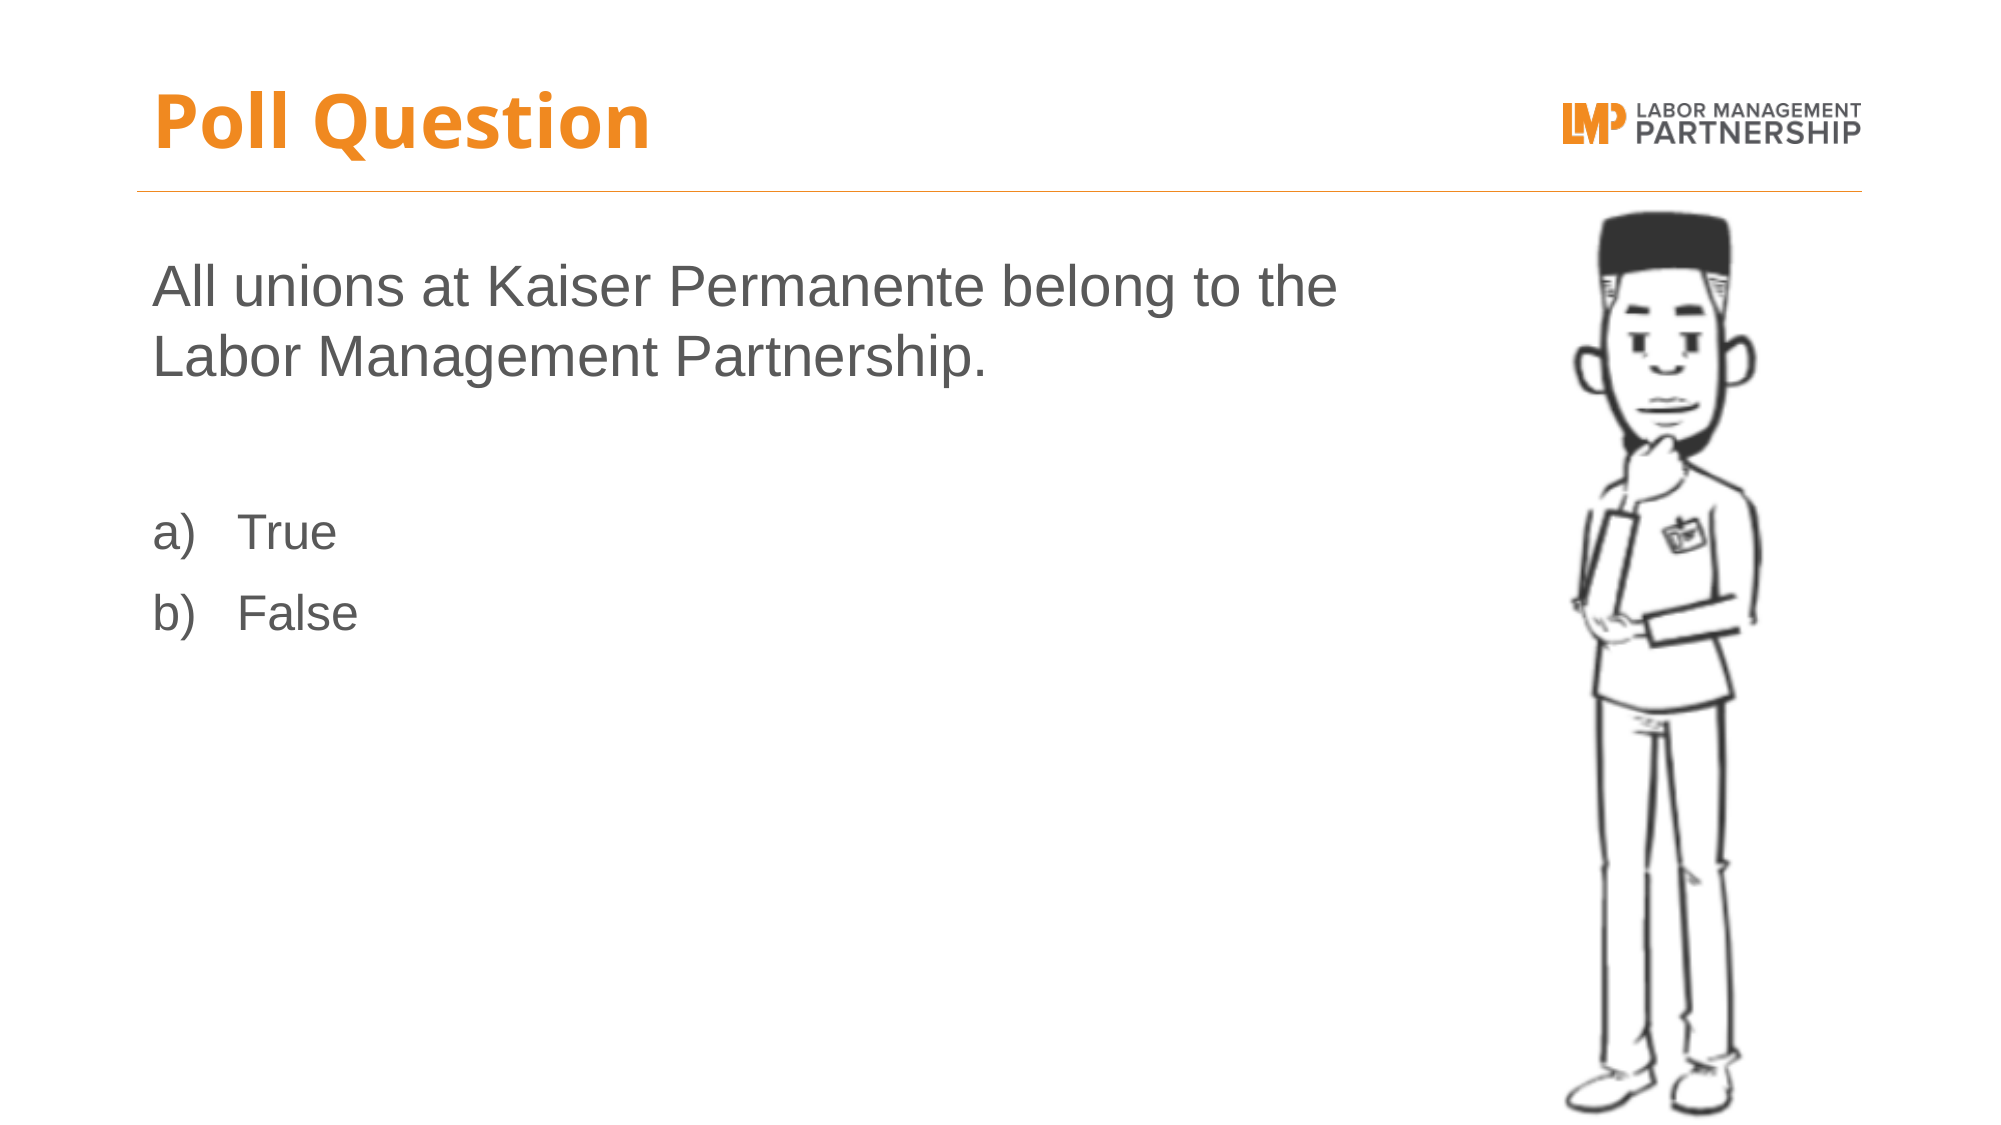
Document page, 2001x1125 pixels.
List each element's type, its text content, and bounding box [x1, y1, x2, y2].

picture [1528, 194, 1816, 1125]
list All unions at Kaiser Permanente belong to the Labor Management Partnership. True False [137, 240, 1431, 1014]
title Poll Question [137, 59, 1529, 188]
picture [1562, 103, 1863, 144]
